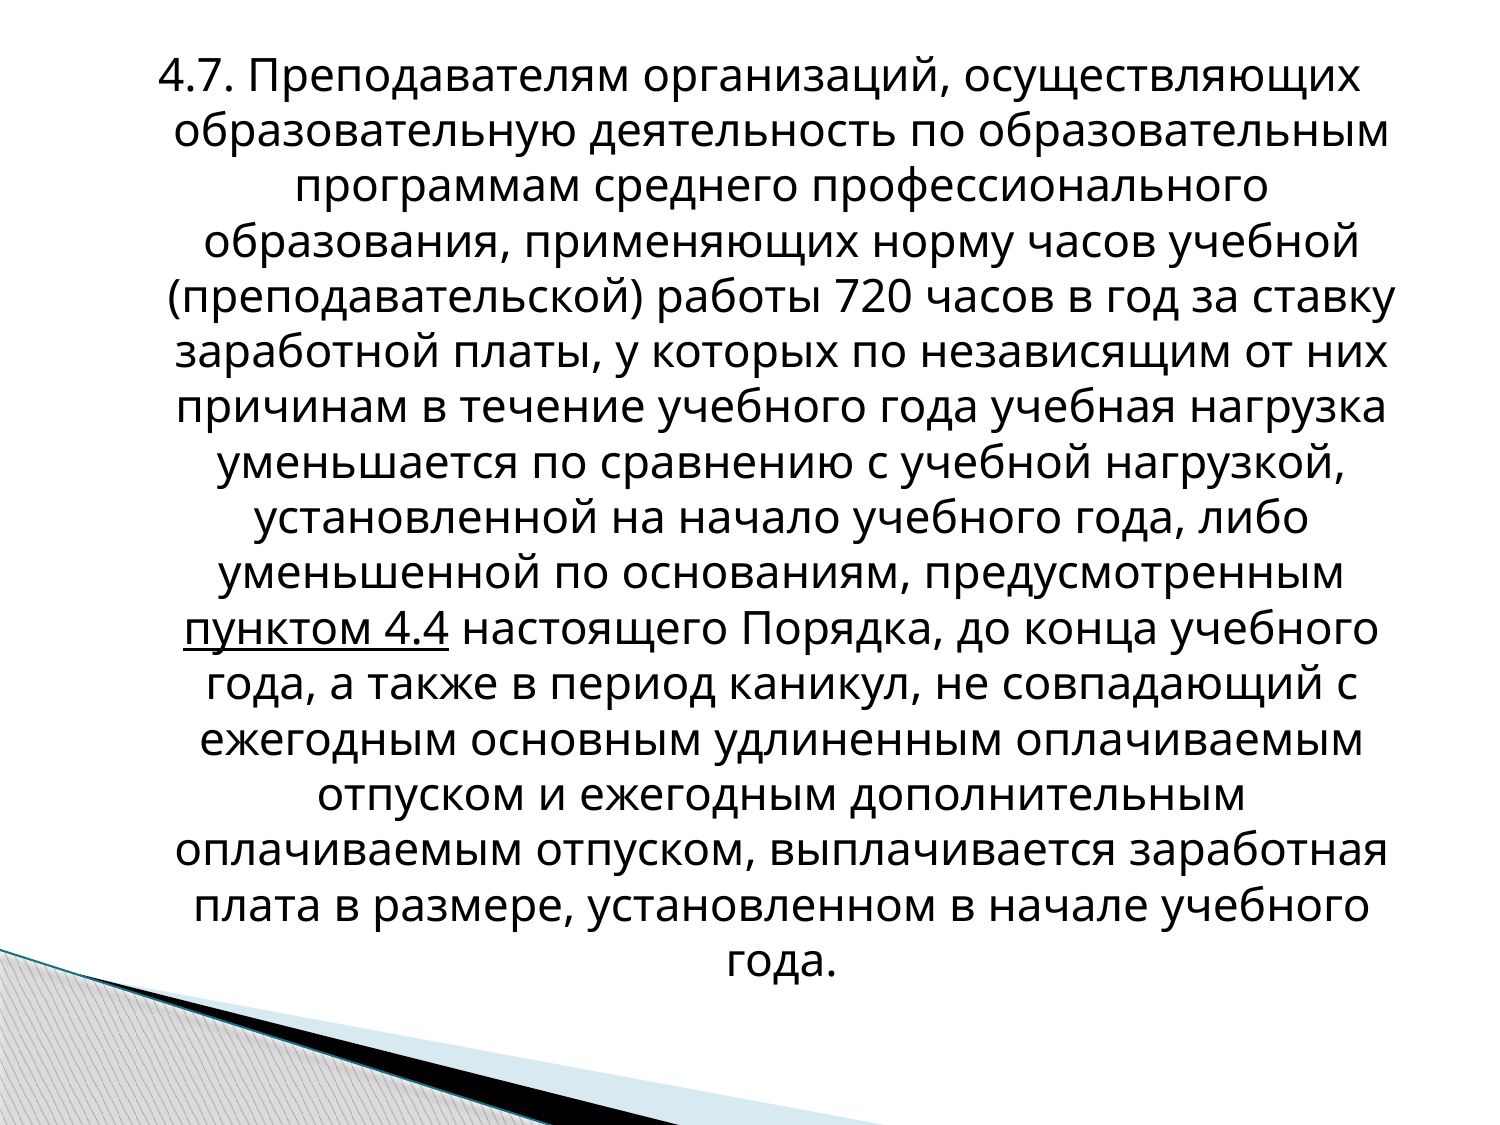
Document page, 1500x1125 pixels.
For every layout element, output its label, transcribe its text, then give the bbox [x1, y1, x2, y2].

list 4.7. Преподавателям организаций, осуществляющих образовательную деятельность по образовательным программам среднего профессионального образования, применяющих норму часов учебной (преподавательской) работы 720 часов в год за ставку заработной платы, у которых по независящим от них причинам в течение учебного года учебная нагрузка уменьшается по сравнению с учебной нагрузкой, установленной на начало учебного года, либо уменьшенной по основаниям, предусмотренным пунктом 4.4 настоящего Порядка, до конца учебного года, а также в период каникул, не совпадающий с ежегодным основным удлиненным оплачиваемым отпуском и ежегодным дополнительным оплачиваемым отпуском, выплачивается заработная плата в размере, установленном в начале учебного года. [75, 37, 1425, 1005]
